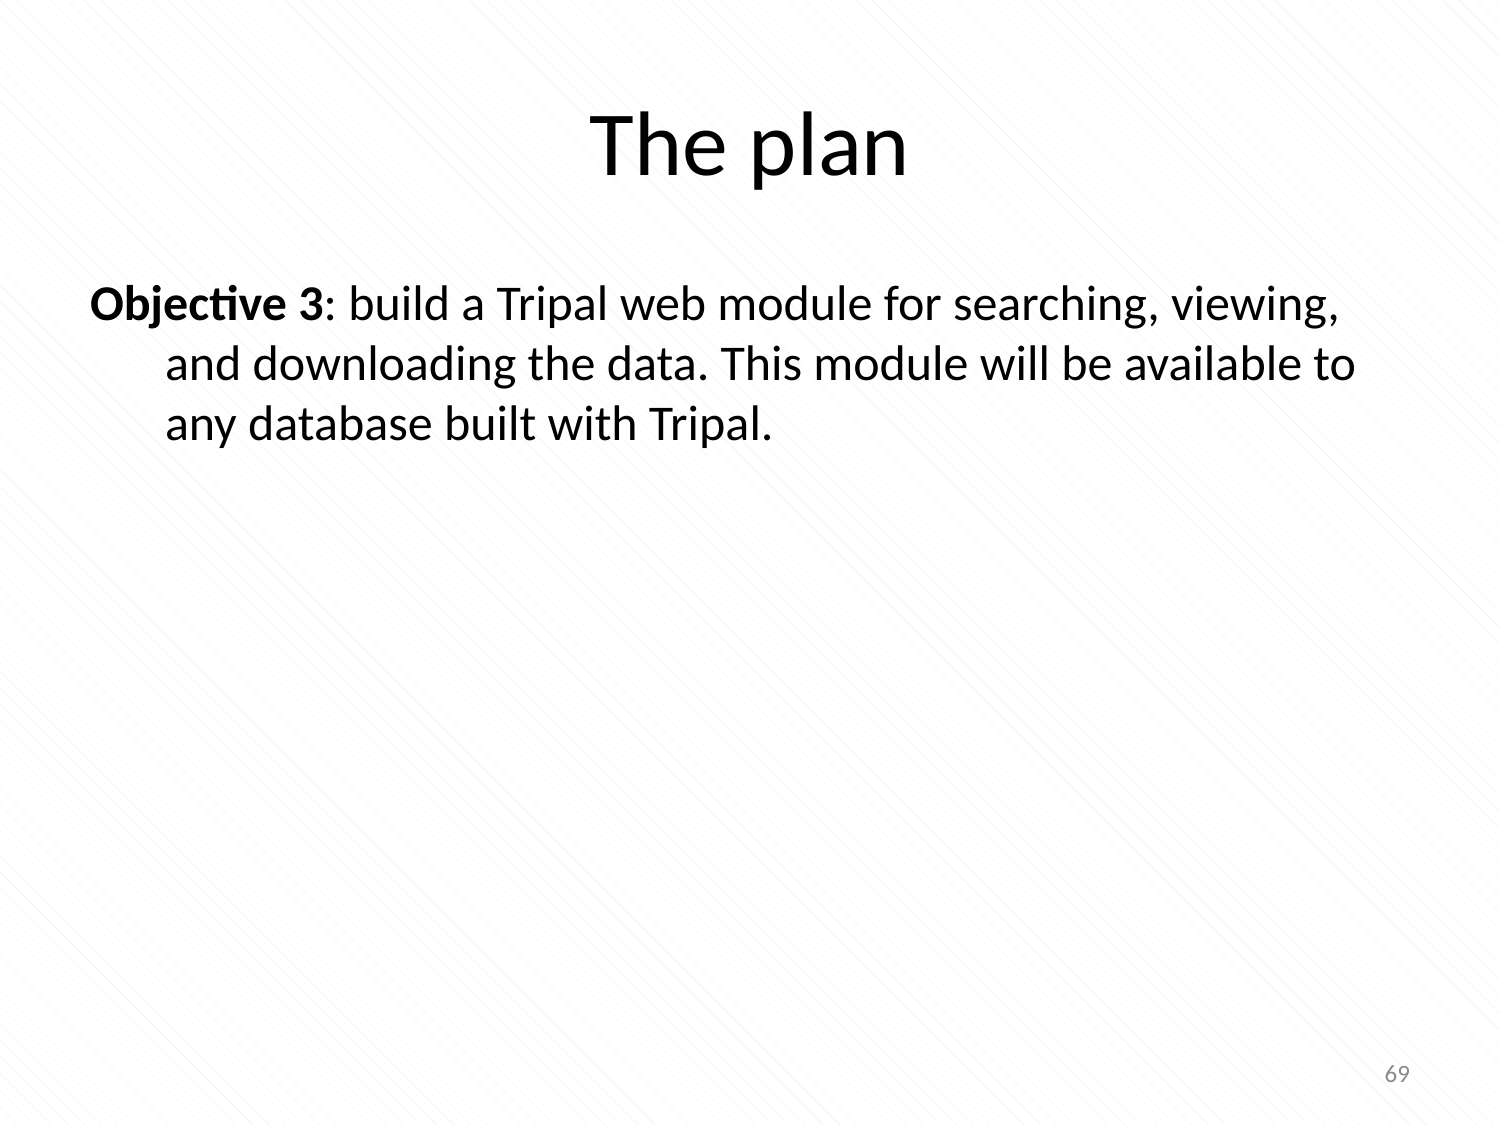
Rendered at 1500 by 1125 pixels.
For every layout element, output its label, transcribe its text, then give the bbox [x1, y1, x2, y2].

slide_number 69 [1074, 1042, 1425, 1103]
list Objective 3: build a Tripal web module for searching, viewing, and downloading the data. This module will be available to any database built with Tripal. [75, 262, 1425, 1005]
title The plan [75, 45, 1425, 233]
